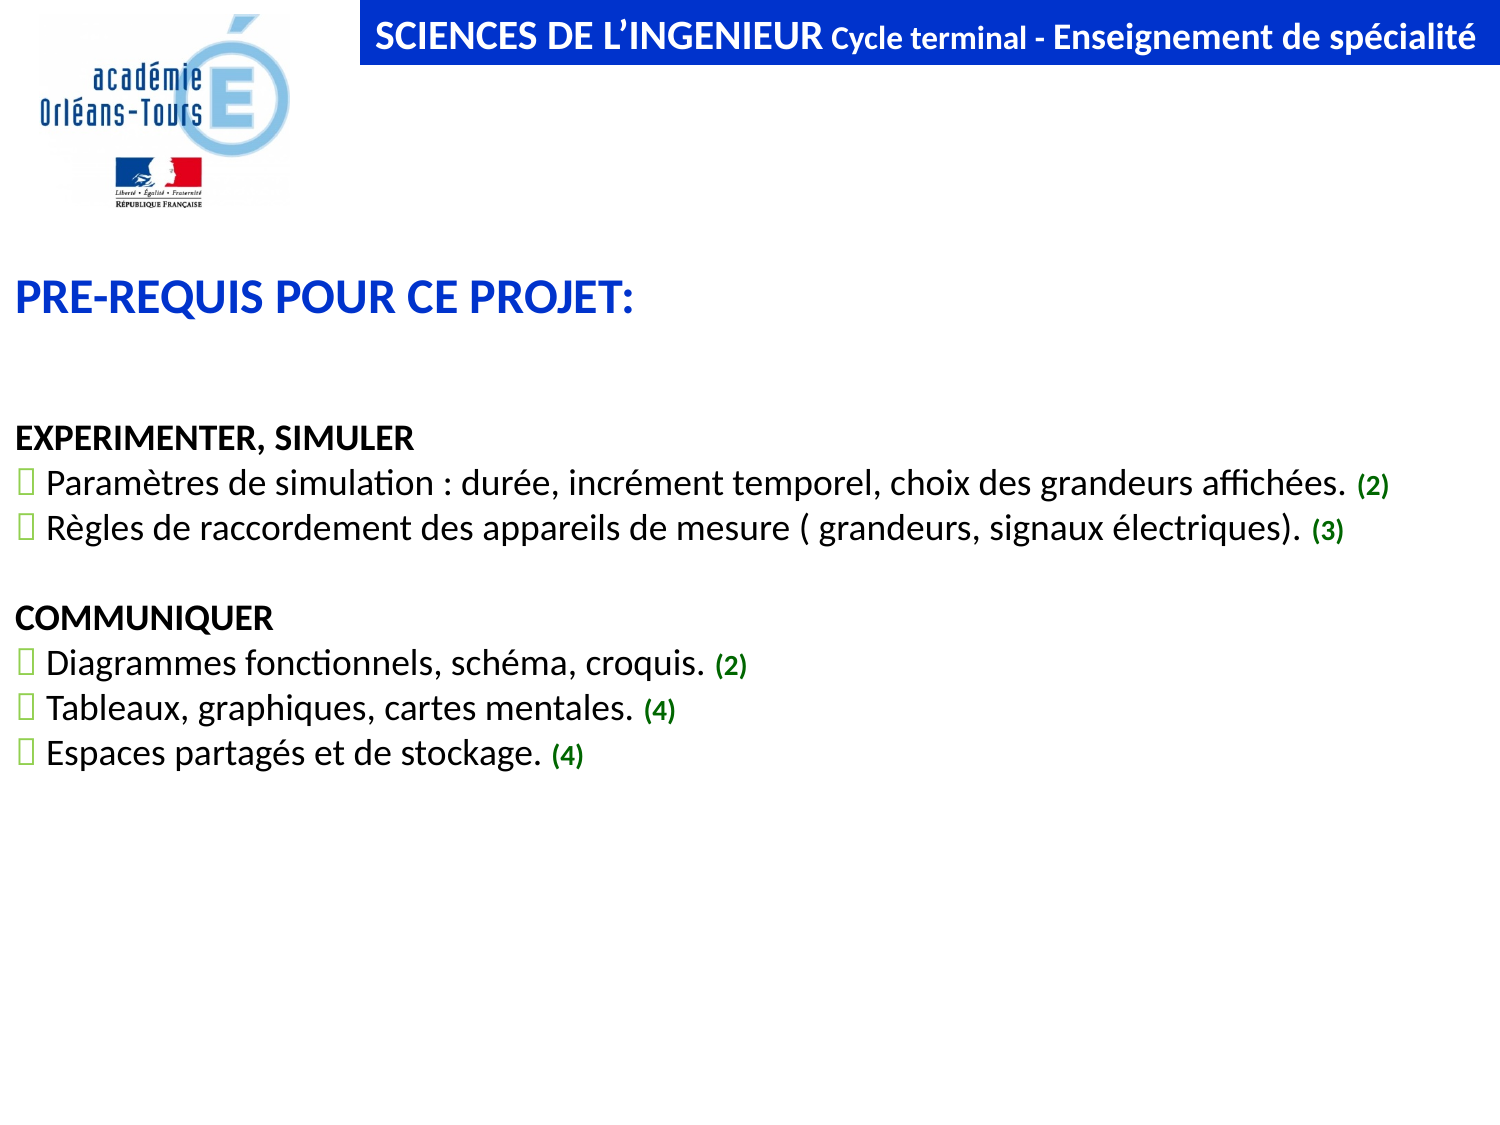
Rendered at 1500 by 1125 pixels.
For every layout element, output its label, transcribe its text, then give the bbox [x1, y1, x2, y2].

picture [38, 13, 290, 208]
text_box PRE-REQUIS POUR CE PROJET: EXPERIMENTER, SIMULER  Paramètres de simulation : durée, incrément temporel, choix des grandeurs affichées. (2)  Règles de raccordement des appareils de mesure ( grandeurs, signaux électriques). (3) COMMUNIQUER  Diagrammes fonctionnels, schéma, croquis. (2)  Tableaux, graphiques, cartes mentales. (4)  Espaces partagés et de stockage. (4) [0, 225, 1500, 781]
text_box SCIENCES DE L’INGENIEUR Cycle terminal - Enseignement de spécialité [360, 0, 1500, 65]
